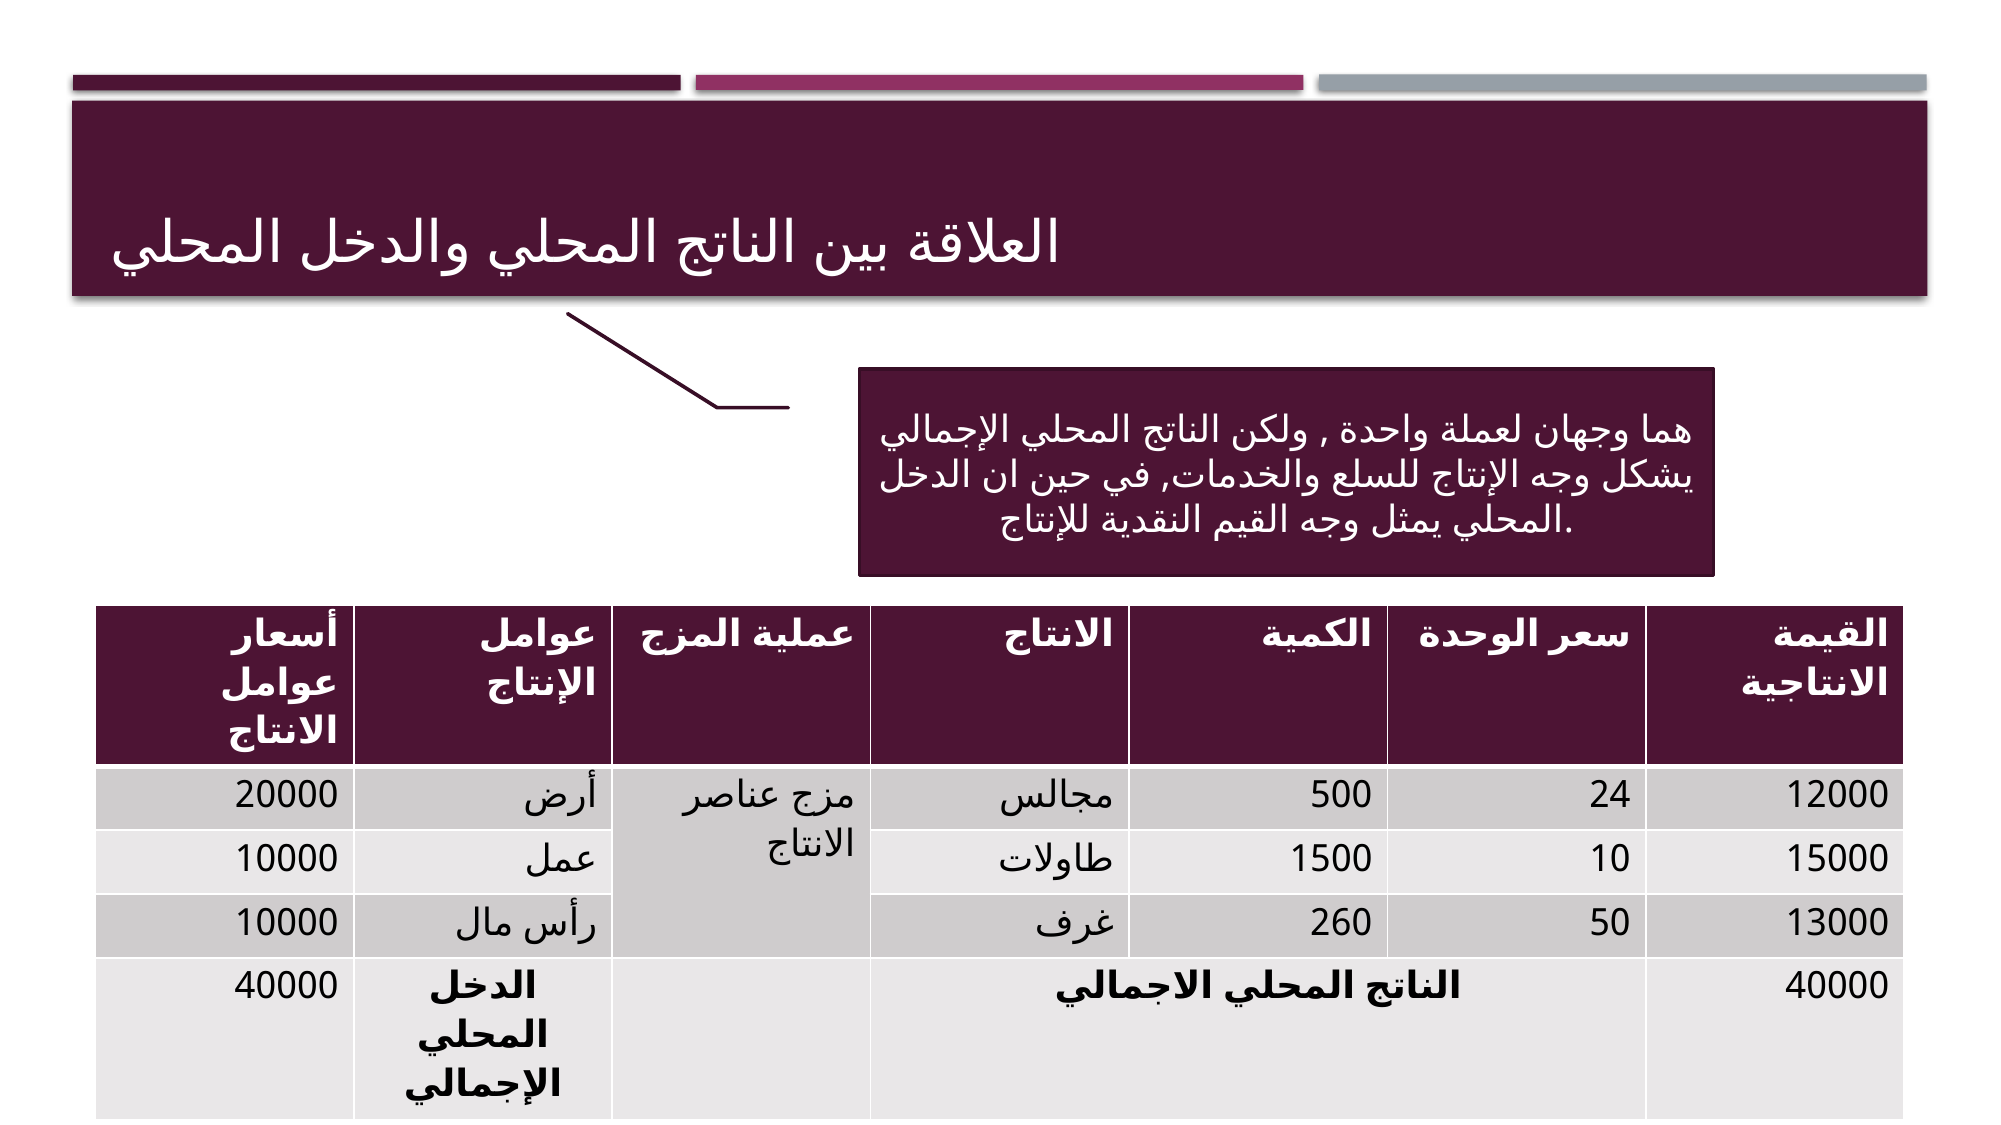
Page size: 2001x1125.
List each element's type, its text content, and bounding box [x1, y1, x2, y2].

table_header الانتاج [871, 606, 1128, 764]
table_header القيمة الانتاجية [1647, 606, 1903, 764]
table_cell 40000 [96, 959, 353, 1119]
table_header عملية المزج [613, 606, 870, 764]
table_header الكمية [1130, 606, 1387, 764]
table_cell الدخل المحلي الإجمالي [355, 959, 611, 1119]
text_box هما وجهان لعملة واحدة , ولكن الناتج المحلي الإجمالي يشكل وجه الإنتاج للسلع والخدمات, في حين ان الدخل المحلي يمثل وجه القيم النقدية للإنتاج. [858, 367, 1715, 577]
table_cell 260 [1130, 895, 1387, 957]
table_cell 1500 [1130, 831, 1387, 893]
table_header سعر الوحدة [1388, 606, 1645, 764]
table_cell 24 [1388, 769, 1645, 829]
table_header أسعار عوامل الانتاج [96, 606, 353, 764]
table_cell مزج عناصر الانتاج [613, 769, 870, 957]
table_cell 10000 [96, 831, 353, 893]
table_cell 10 [1388, 831, 1645, 893]
table_cell أرض [355, 769, 611, 829]
title العلاقة بين الناتج المحلي والدخل المحلي [95, 115, 1905, 282]
table_cell 12000 [1647, 769, 1903, 829]
table_cell غرف [871, 895, 1128, 957]
table_cell طاولات [871, 831, 1128, 893]
table_header عوامل الإنتاج [355, 606, 611, 764]
table_cell 500 [1130, 769, 1387, 829]
table_cell مجالس [871, 769, 1128, 829]
table_cell رأس مال [355, 895, 611, 957]
table_cell 50 [1388, 895, 1645, 957]
table_cell 15000 [1647, 831, 1903, 893]
table_cell 13000 [1647, 895, 1903, 957]
table_cell الناتج المحلي الاجمالي [871, 959, 1645, 1119]
table_cell [613, 959, 870, 1119]
table_cell 20000 [96, 769, 353, 829]
table_cell 10000 [96, 895, 353, 957]
text_box هما وجهان لعملة واحدة , ولكن الناتج المحلي الإجمالي يشكل وجه الإنتاج للسلع والخدمات, في حين ان الدخل المحلي يمثل وجه القيم النقدية للإنتاج. [566, 312, 791, 410]
table_cell 40000 [1647, 959, 1903, 1119]
table_cell عمل [355, 831, 611, 893]
